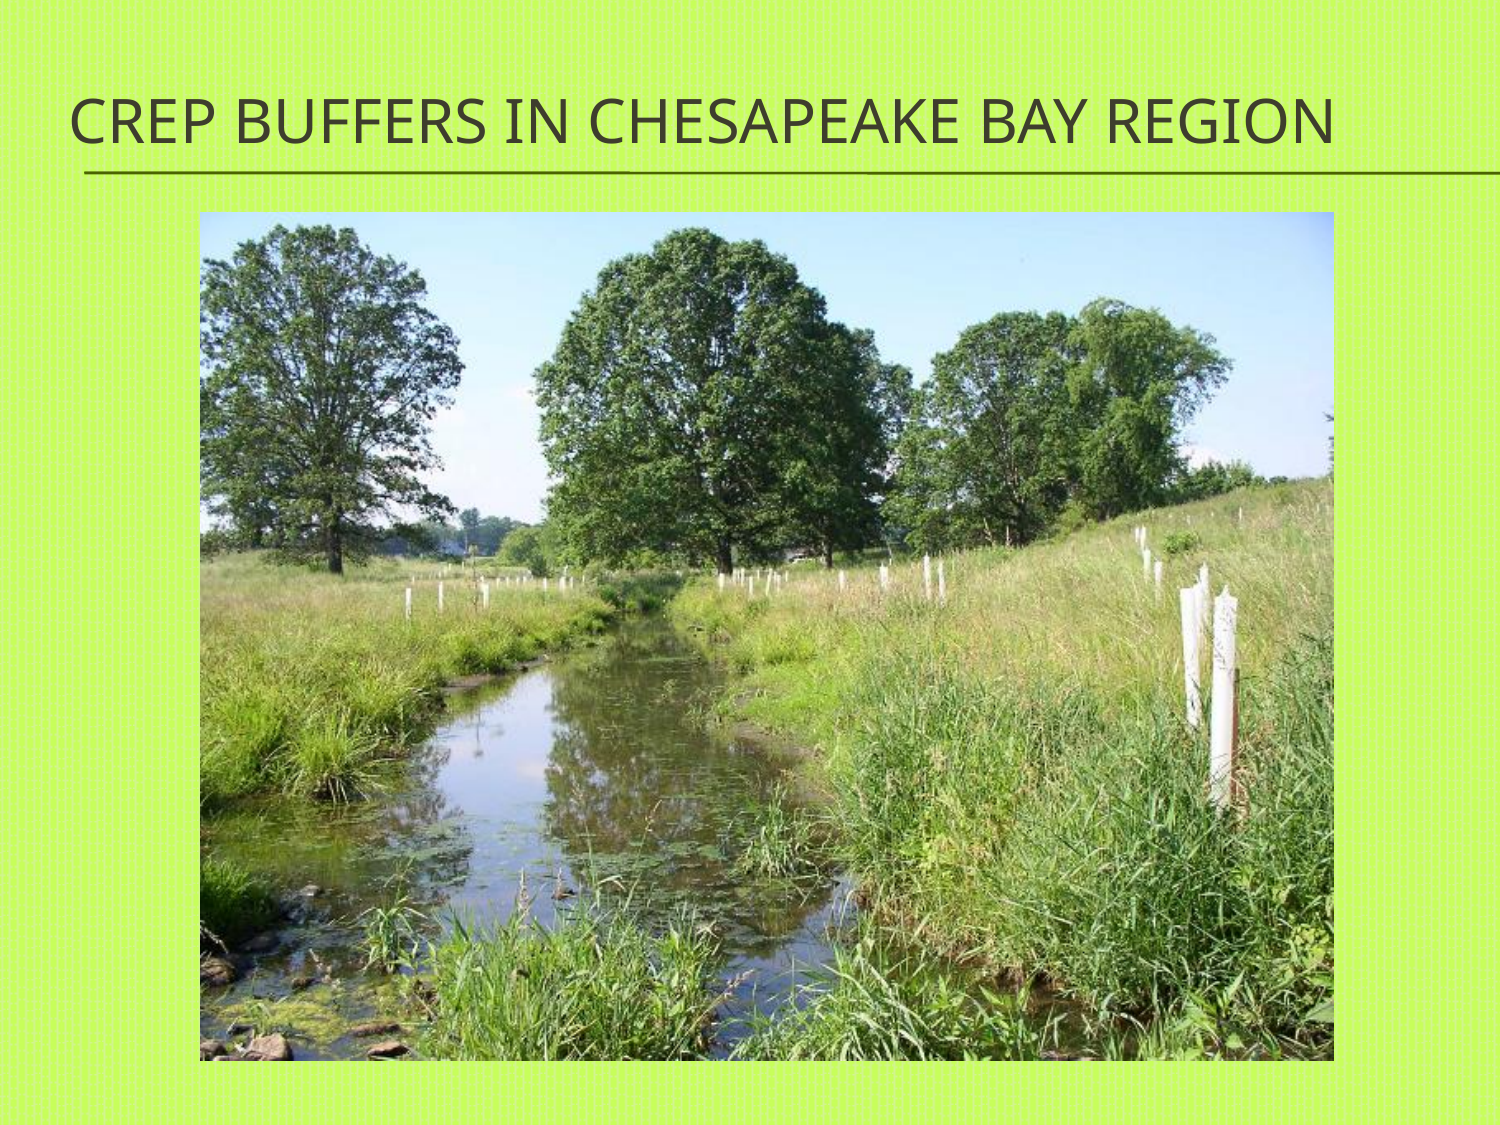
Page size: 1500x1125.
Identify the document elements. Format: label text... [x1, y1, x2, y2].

picture [199, 212, 1334, 1061]
title CREP BUFFERS IN Chesapeake Bay Region [54, 50, 1480, 188]
